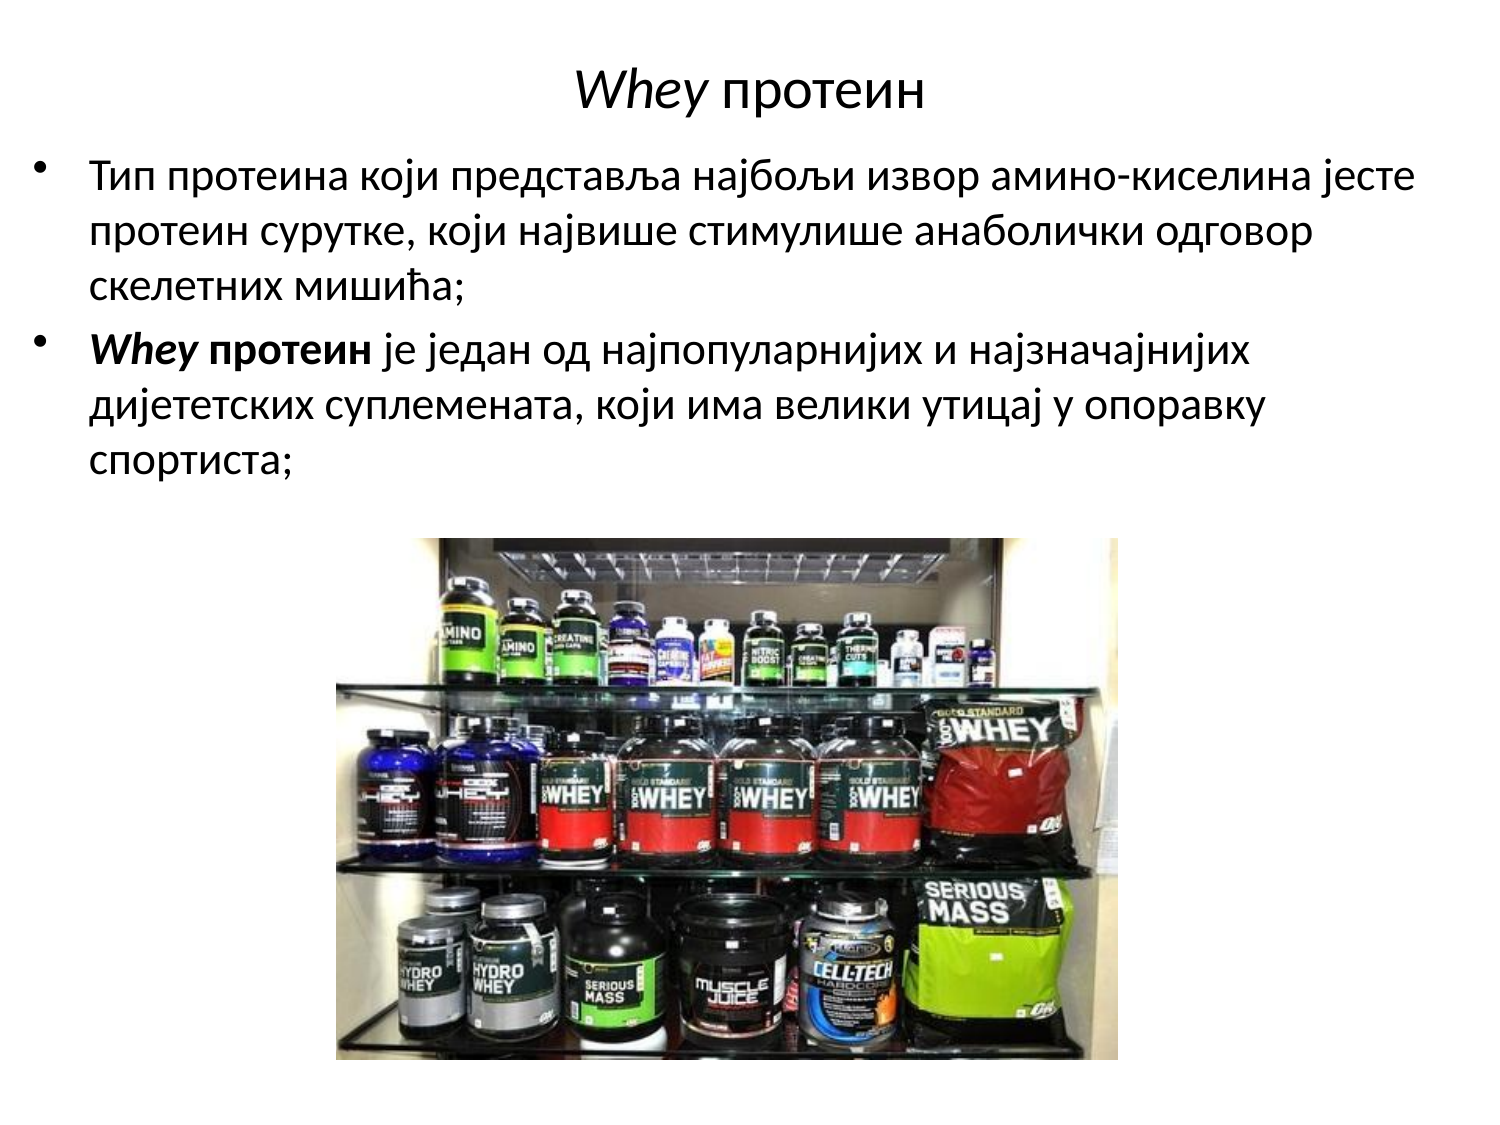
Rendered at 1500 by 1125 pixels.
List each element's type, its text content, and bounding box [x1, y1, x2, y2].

picture [336, 538, 1119, 1060]
title Whey протеин [0, 44, 1500, 126]
list Тип протеина који представља најбољи извор амино-киселина јесте протеин сурутке, који највише стимулише анаболички одговор скелетних мишића; Whey протеин је један од најпопуларнијих и најзначајнијих дијететских суплемената, који има велики утицај у опоравку спортиста; [17, 136, 1483, 1095]
